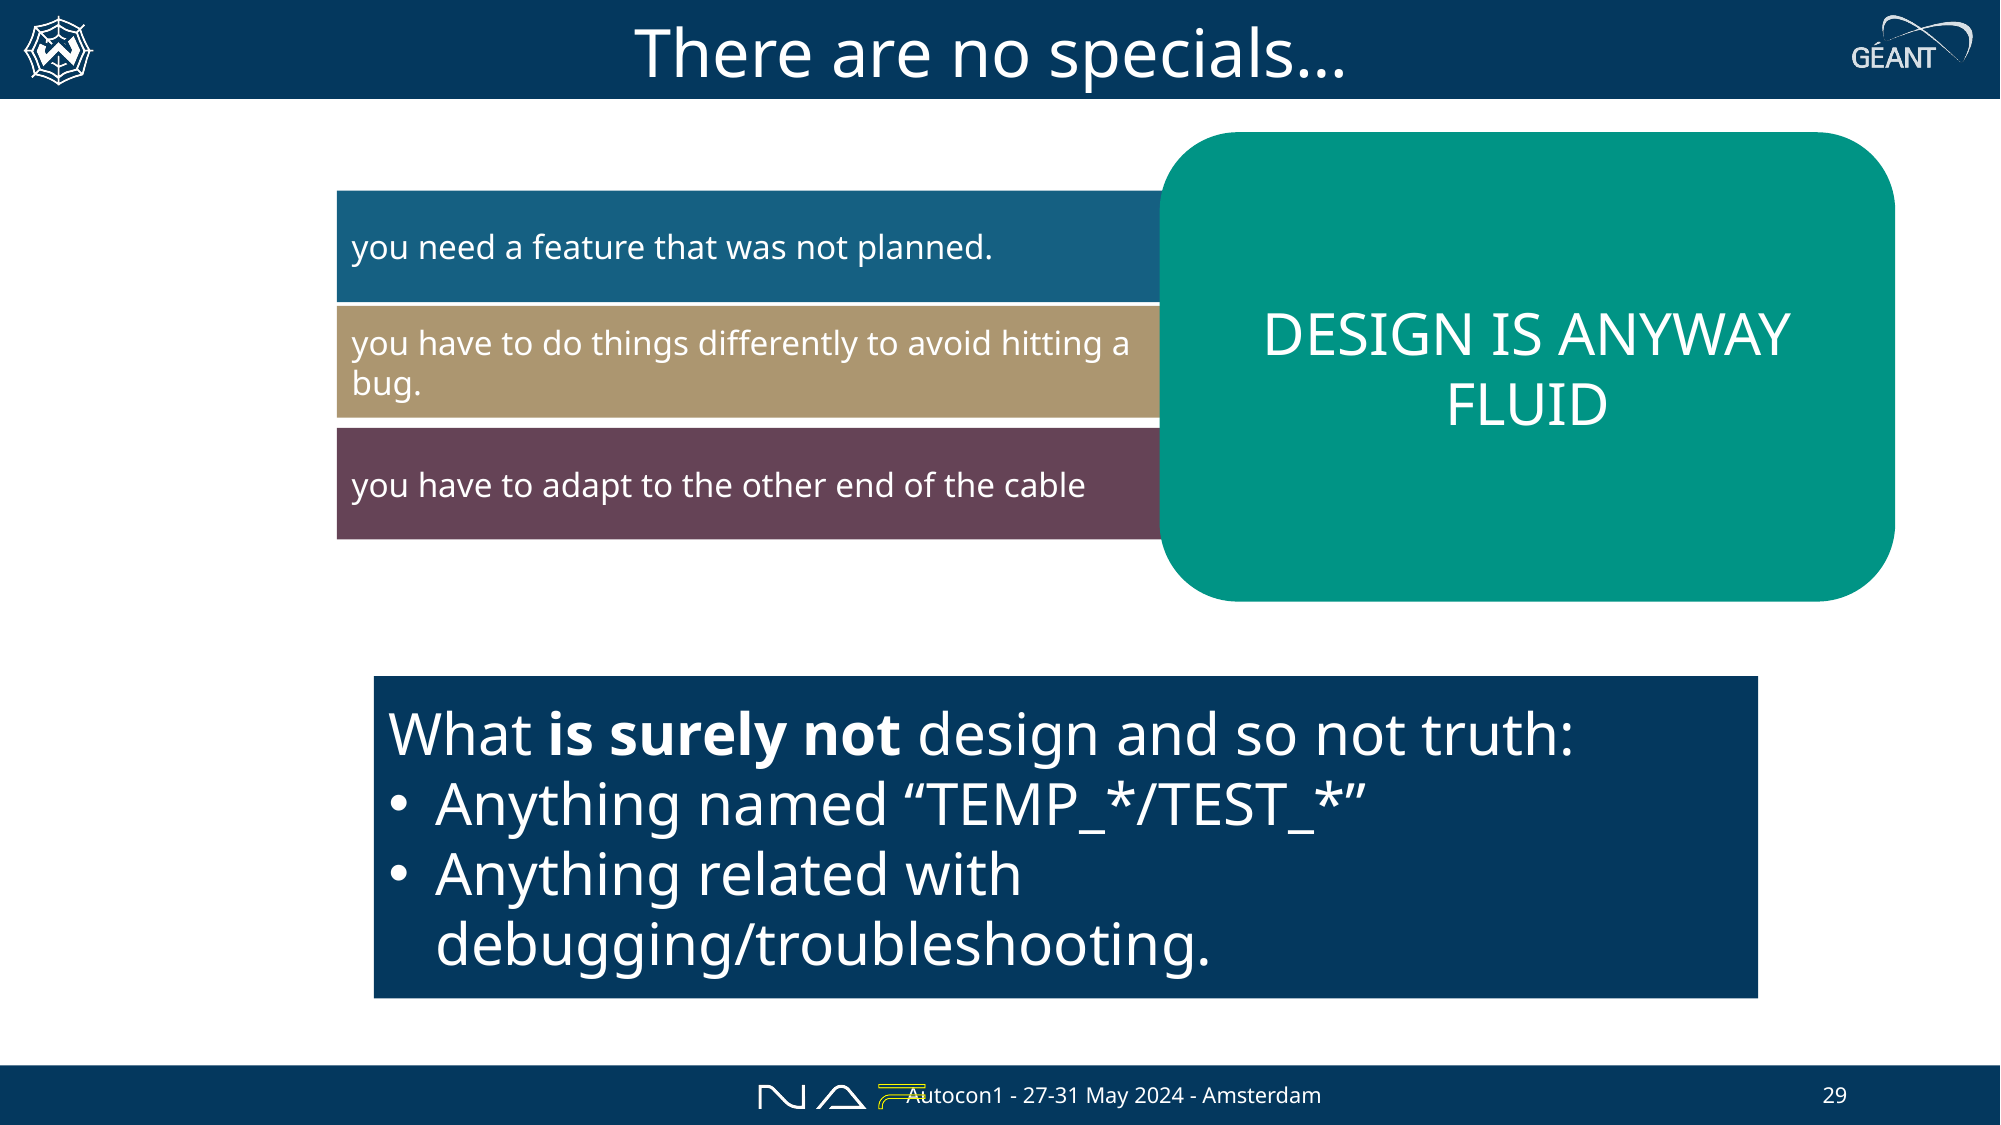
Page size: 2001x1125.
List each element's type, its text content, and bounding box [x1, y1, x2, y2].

text_box you have to adapt to the other end of the cable [335, 426, 1159, 541]
footer Autocon1 - 27-31 May 2024 - Amsterdam [662, 1082, 1338, 1110]
text_box you need a feature that was not planned. [335, 189, 1160, 304]
text_box you have to do things differently to avoid hitting a bug. [335, 304, 1158, 419]
title There are no specials… [301, 0, 1699, 112]
slide_number 29 [1412, 1082, 1863, 1110]
text_box What is surely not design and so not truth: Anything named “TEMP_*/TEST_*” Anything related with debugging/troubleshooting. [372, 675, 1760, 1000]
picture [1852, 15, 1973, 69]
text_box DESIGN IS ANYWAY FLUID [1158, 130, 1897, 604]
picture [0, 0, 117, 109]
